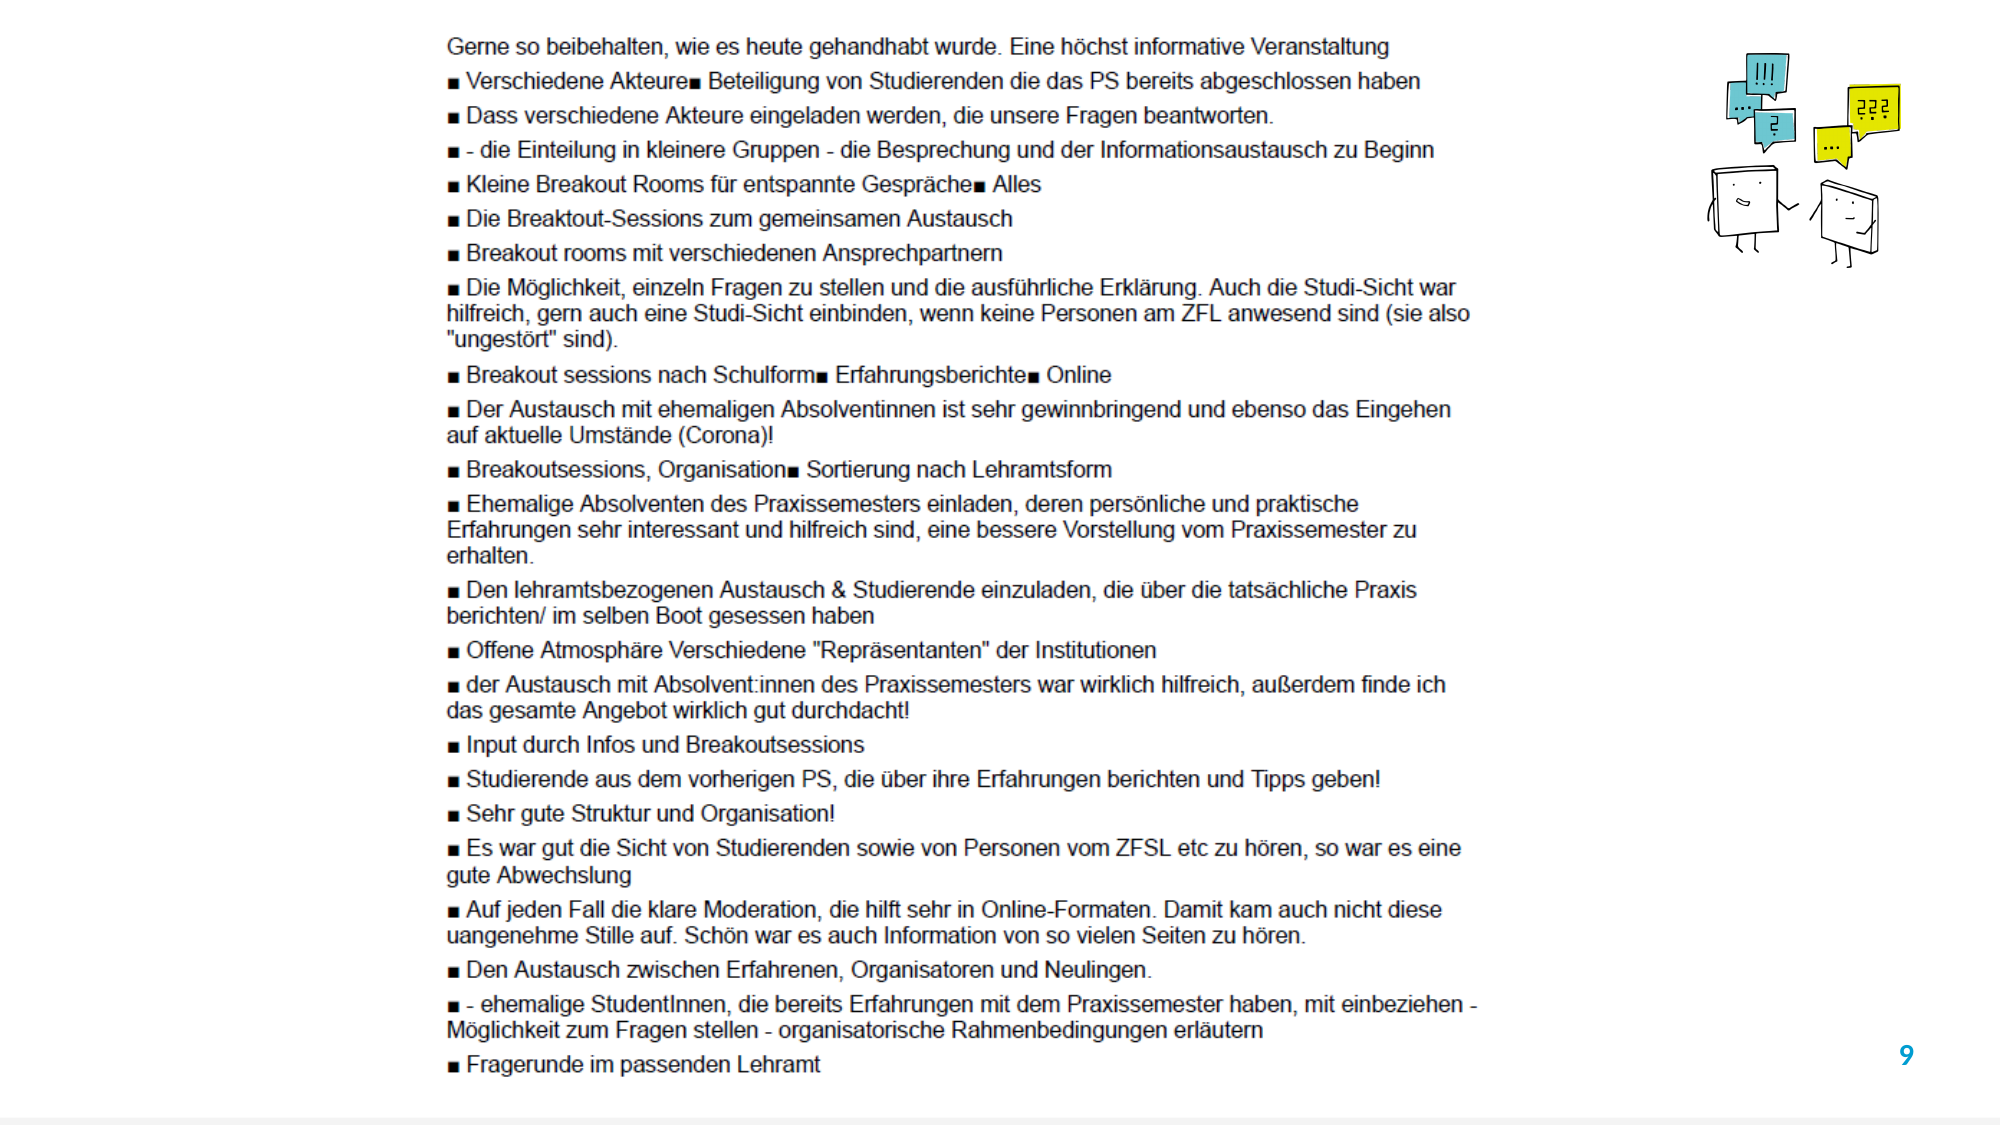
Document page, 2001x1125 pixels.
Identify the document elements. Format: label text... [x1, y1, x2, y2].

slide_number 9 [1763, 1012, 1922, 1072]
picture [1700, 53, 1901, 268]
picture [385, 19, 1650, 1106]
text_box [0, 0, 2000, 1119]
